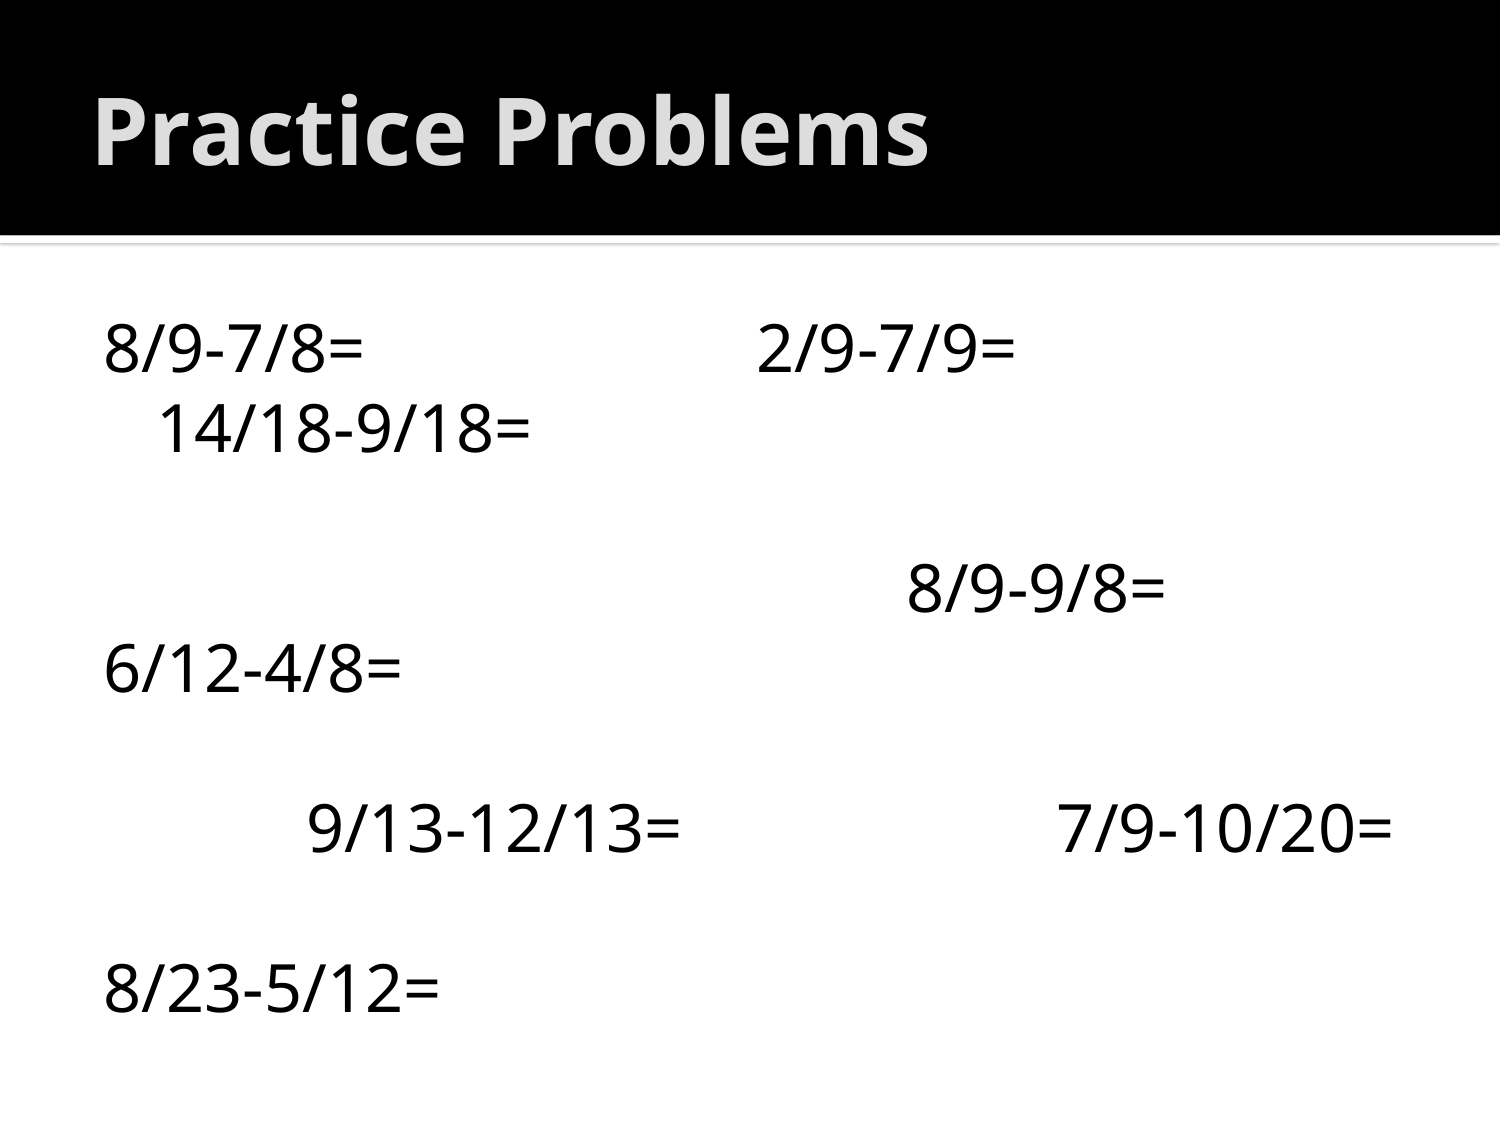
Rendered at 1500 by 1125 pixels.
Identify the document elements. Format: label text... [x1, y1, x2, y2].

list 8/9-7/8= 2/9-7/9= 14/18-9/18= 8/9-9/8= 6/12-4/8= 9/13-12/13= 7/9-10/20= 8/23-5/12= [75, 291, 1425, 1050]
title Practice Problems [75, 25, 1425, 231]
